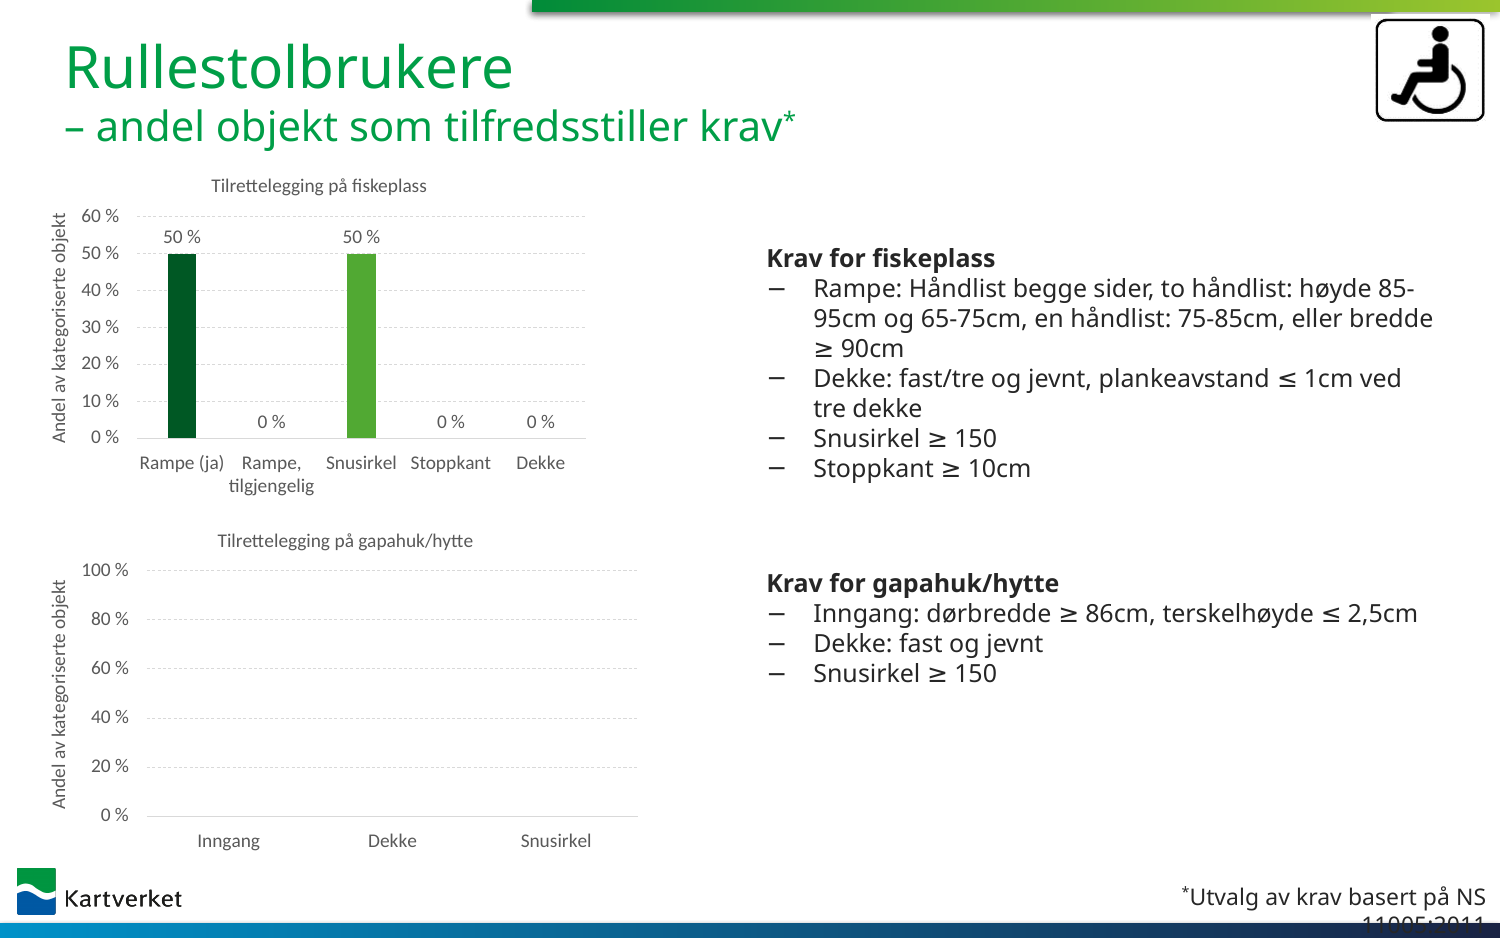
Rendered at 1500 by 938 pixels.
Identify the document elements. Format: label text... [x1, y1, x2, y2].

text_box Krav for gapahuk/hytte Inngang: dørbredde ≥ 86cm, terskelhøyde ≤ 2,5cm Dekke: fast og jevnt Snusirkel ≥ 150 [751, 560, 1452, 695]
text_box Krav for fiskeplass Rampe: Håndlist begge sider, to håndlist: høyde 85-95cm og 65-75cm, en håndlist: 75-85cm, eller bredde ≥ 90cm Dekke: fast/tre og jevnt, plankeavstand ≤ 1cm ved tre dekke Snusirkel ≥ 150 Stoppkant ≥ 10cm [751, 235, 1452, 490]
picture [41, 166, 597, 505]
picture [1371, 13, 1491, 127]
picture [41, 520, 650, 859]
text_box *Utvalg av krav basert på NS 11005:2011 [1068, 873, 1500, 938]
text_box Rullestolbrukere – andel objekt som tilfredsstiller krav* [49, 29, 1431, 158]
